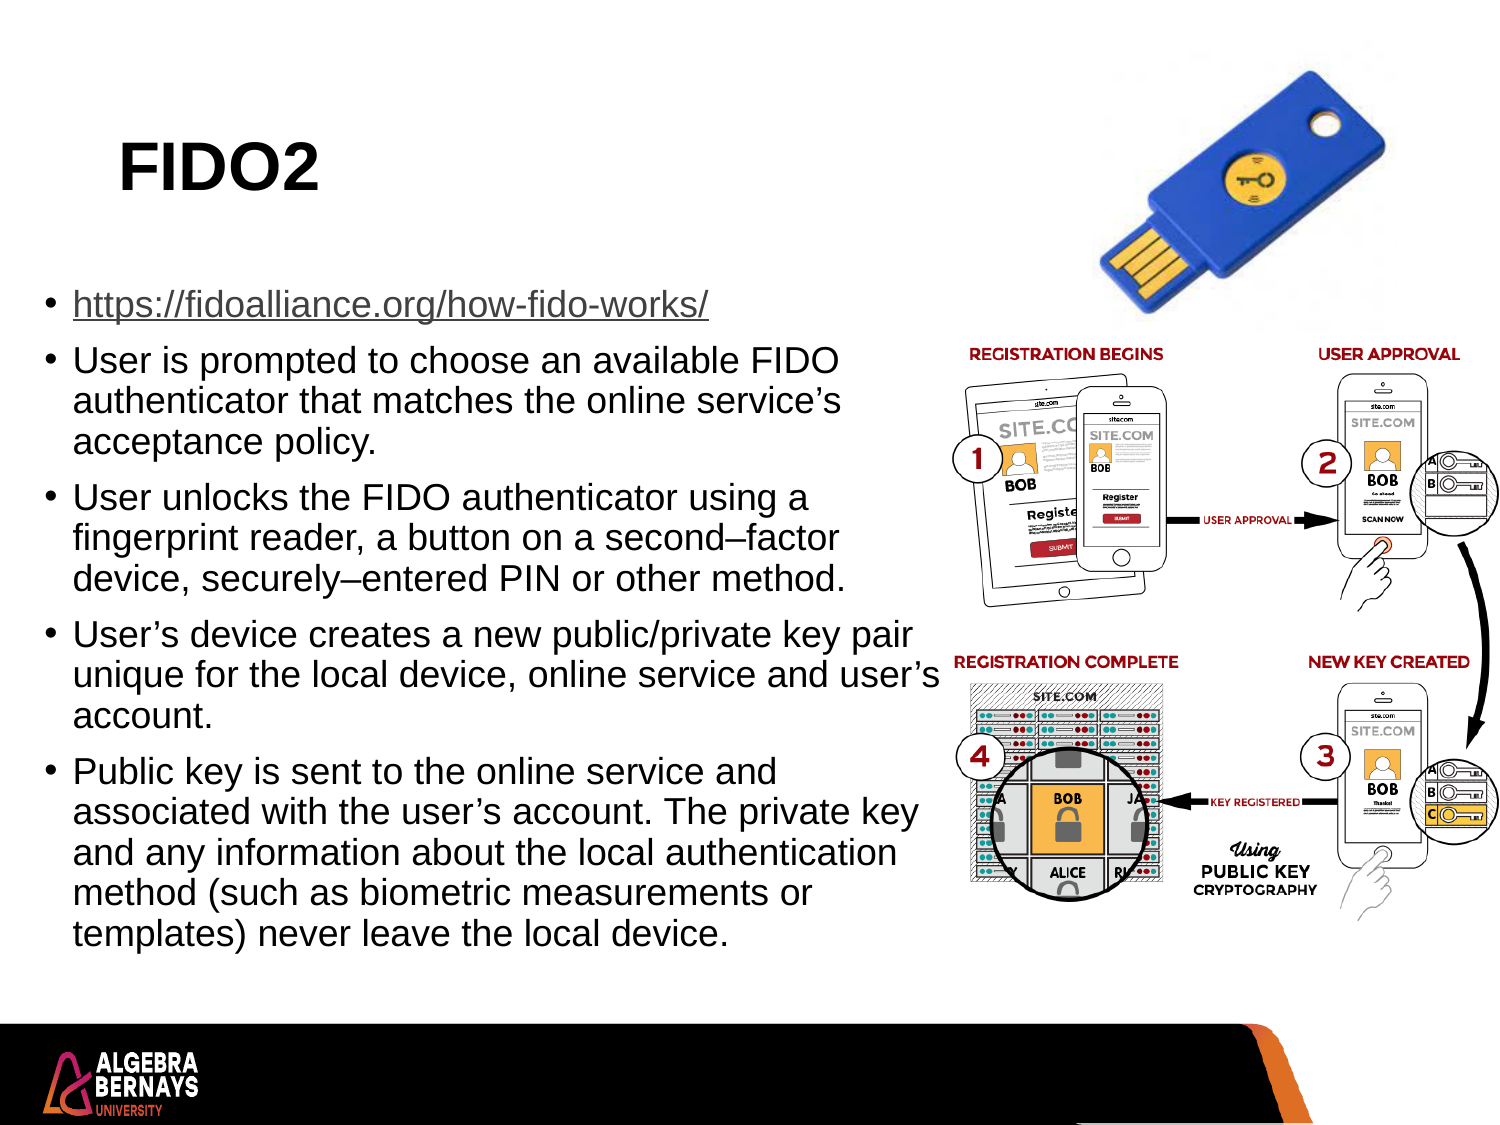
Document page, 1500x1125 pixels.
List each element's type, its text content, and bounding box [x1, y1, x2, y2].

picture [951, 40, 1500, 924]
list https://fidoalliance.org/how-fido-works/ User is prompted to choose an available FIDO authenticator that matches the online service’s acceptance policy. User unlocks the FIDO authenticator using a fingerprint reader, a button on a second–factor device, securely–entered PIN or other method. User’s device creates a new public/private key pair unique for the local device, online service and user’s account. Public key is sent to the online service and associated with the user’s account. The private key and any information about the local authentication method (such as biometric measurements or templates) never leave the local device. [29, 277, 956, 992]
title FIDO2 [103, 59, 1092, 278]
picture [0, 1023, 1468, 1125]
